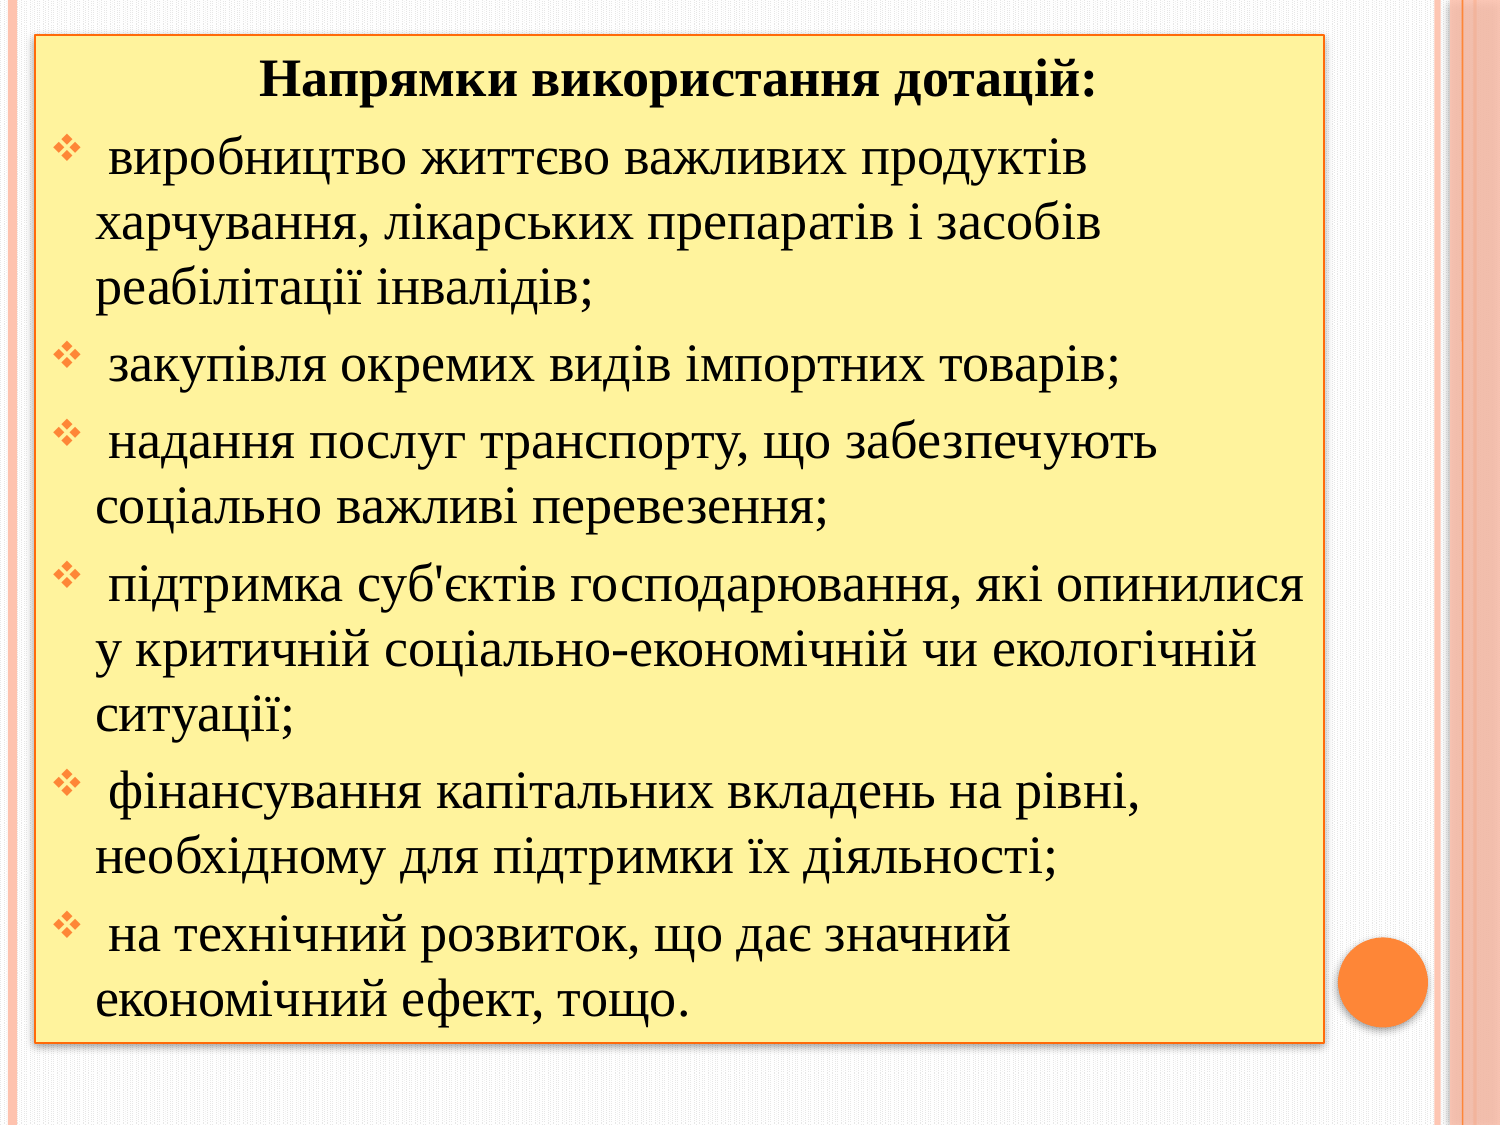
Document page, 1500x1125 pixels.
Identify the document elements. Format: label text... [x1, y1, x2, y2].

list Напрямки використання дотацій: виробництво життєво важливих продуктів харчування, лікарських препаратів і засобів реабілітації інвалідів; закупівля окремих видів імпортних товарів; надання послуг транспорту, що забезпечують соціально важливі перевезення; підтримка суб'єктів господарювання, які опинилися у критичній соціально-економічній чи екологічній ситуації; фінансування капітальних вкладень на рівні, необхідному для підтримки їх діяльності; на технічний розвиток, що дає значний економічний ефект, тощо. [34, 34, 1325, 1044]
